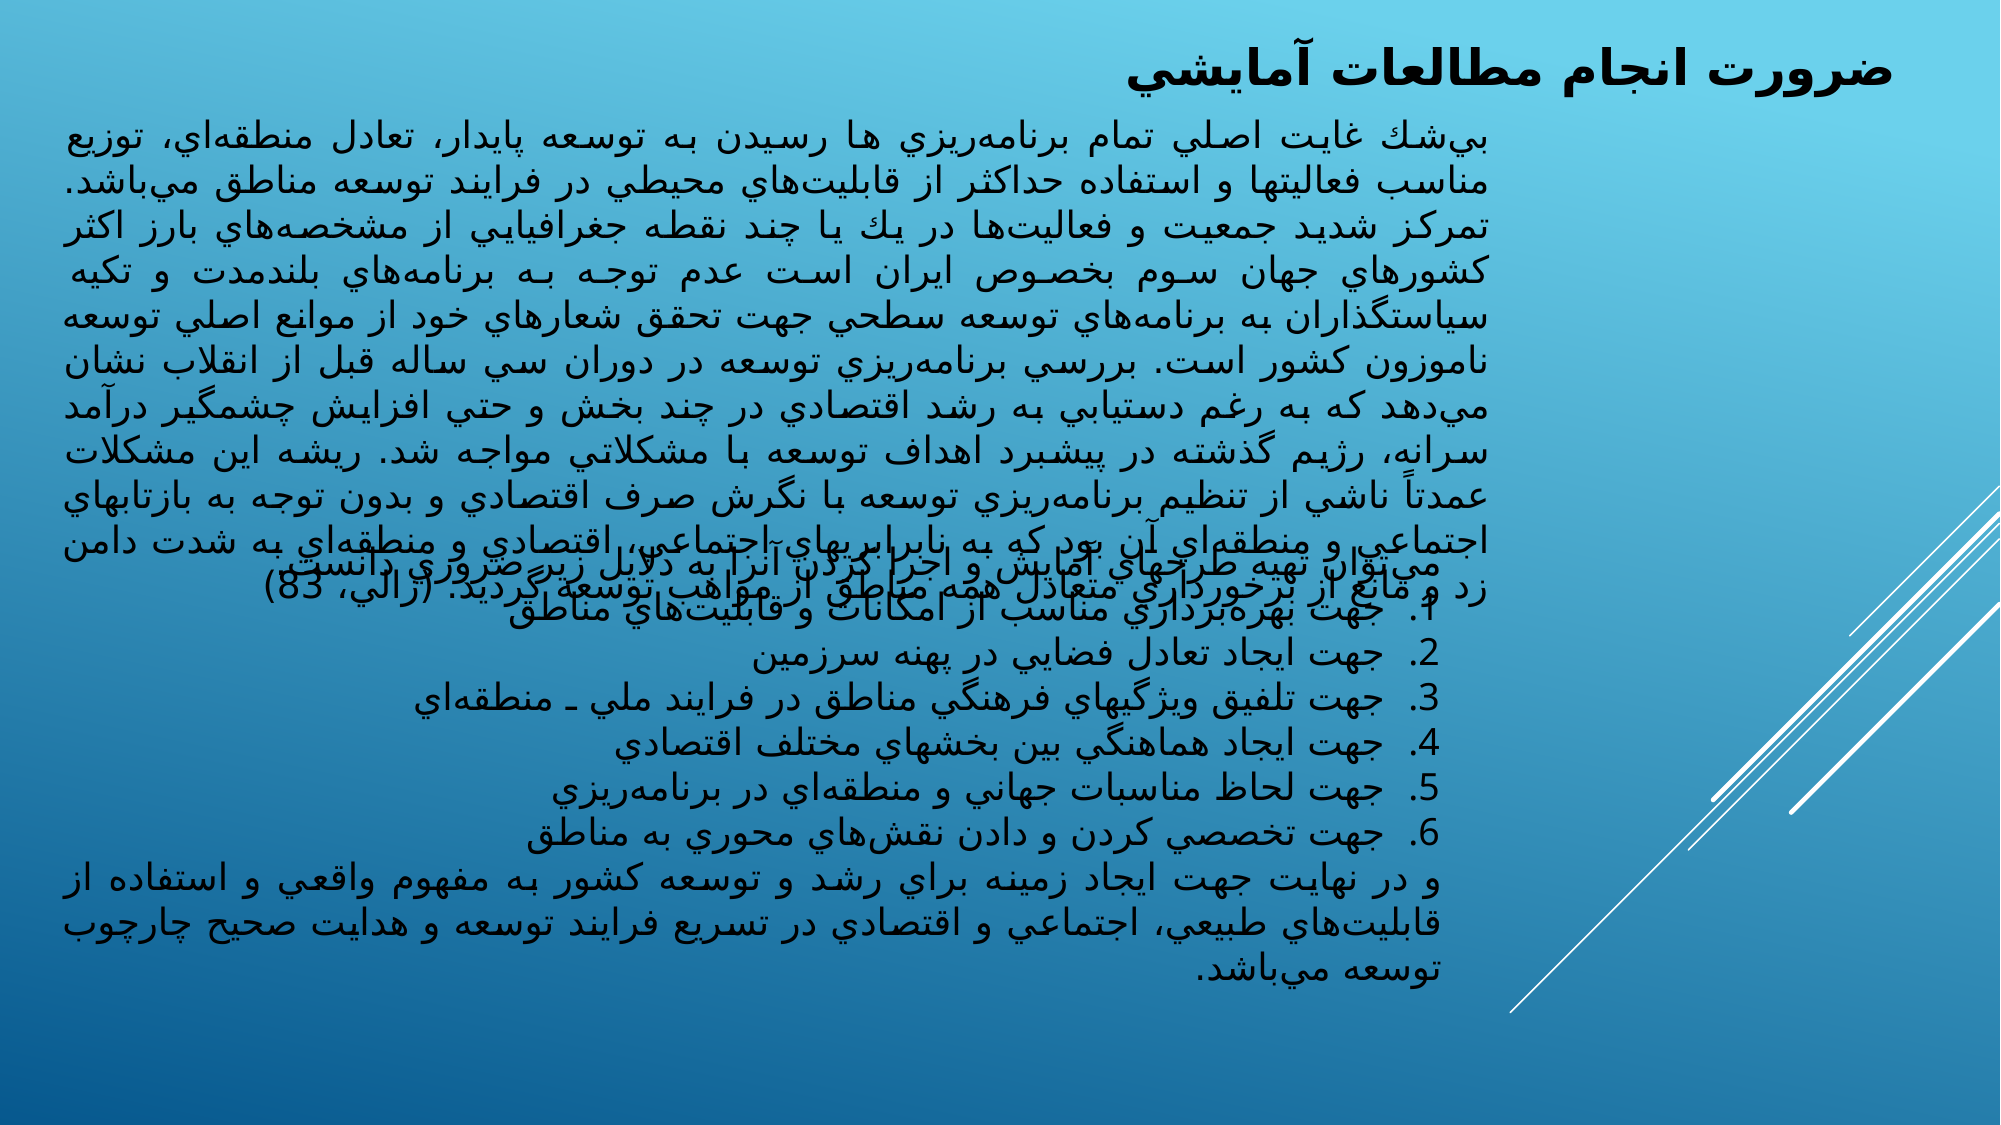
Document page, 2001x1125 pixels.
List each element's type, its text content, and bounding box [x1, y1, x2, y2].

text_box ضرورت انجام مطالعات آمايشي [1110, 28, 1911, 103]
text_box مي‌توان تهيه طرحهاي آمايش و اجرا كردن آنرا به دلايل زير ضروري دانست. جهت بهره‌برداري مناسب از امكانات و قابليت‌هاي مناطق جهت ايجاد تعادل فضايي در پهنه سرزمين جهت تلفيق ويژگيهاي فرهنگي مناطق در فرايند ملي ـ منطقه‌اي جهت ايجاد هماهنگي بين بخشهاي مختلف اقتصادي جهت لحاظ مناسبات جهاني و منطقه‌اي در برنامه‌ريزي جهت تخصصي كردن و دادن نقش‌هاي محوري به مناطق و در نهايت جهت ايجاد زمينه براي رشد و توسعه كشور به مفهوم واقعي و استفاده از قابليت‌هاي طبيعي، اجتماعي و اقتصادي در تسريع فرايند توسعه و هدايت صحيح چارچوب توسعه مي‌باشد. [46, 530, 1457, 995]
text_box بي‌شك غايت اصلي تمام برنامه‌ريزي ها رسيدن به توسعه پايدار، تعادل منطقه‌اي، توزيع مناسب فعاليتها و استفاده حداكثر از قابليت‌هاي محيطي در فرايند توسعه مناطق مي‌باشد. تمركز شديد جمعيت و فعاليت‌ها در يك يا چند نقطه جغرافيايي از مشخصه‌هاي بارز اكثر كشورهاي جهان سوم بخصوص ايران است عدم توجه به برنامه‌هاي بلندمدت و تكيه سياستگذاران به برنامه‌هاي توسعه سطحي جهت تحقق شعارهاي خود از موانع اصلي توسعه ناموزون كشور است. بررسي برنامه‌ريزي توسعه در دوران سي ساله قبل از انقلاب نشان مي‌دهد كه به رغم دستيابي به رشد اقتصادي در چند بخش و حتي افزايش چشمگير درآمد سرانه، رژيم گذشته در پيشبرد اهداف توسعه با مشكلاتي مواجه شد. ريشه اين مشكلات عمدتاً ناشي از تنظيم برنامه‌ريزي توسعه با نگرش صرف اقتصادي و بدون توجه به بازتابهاي اجتماعي و منطقه‌اي آن بود كه به نابرابريهاي اجتماعي، اقتصادي و منطقه‌اي به شدت دامن زد و مانع از برخورداري متعادل همه مناطق از مواهب توسعه گرديد. (زالي، 83) [46, 103, 1505, 614]
